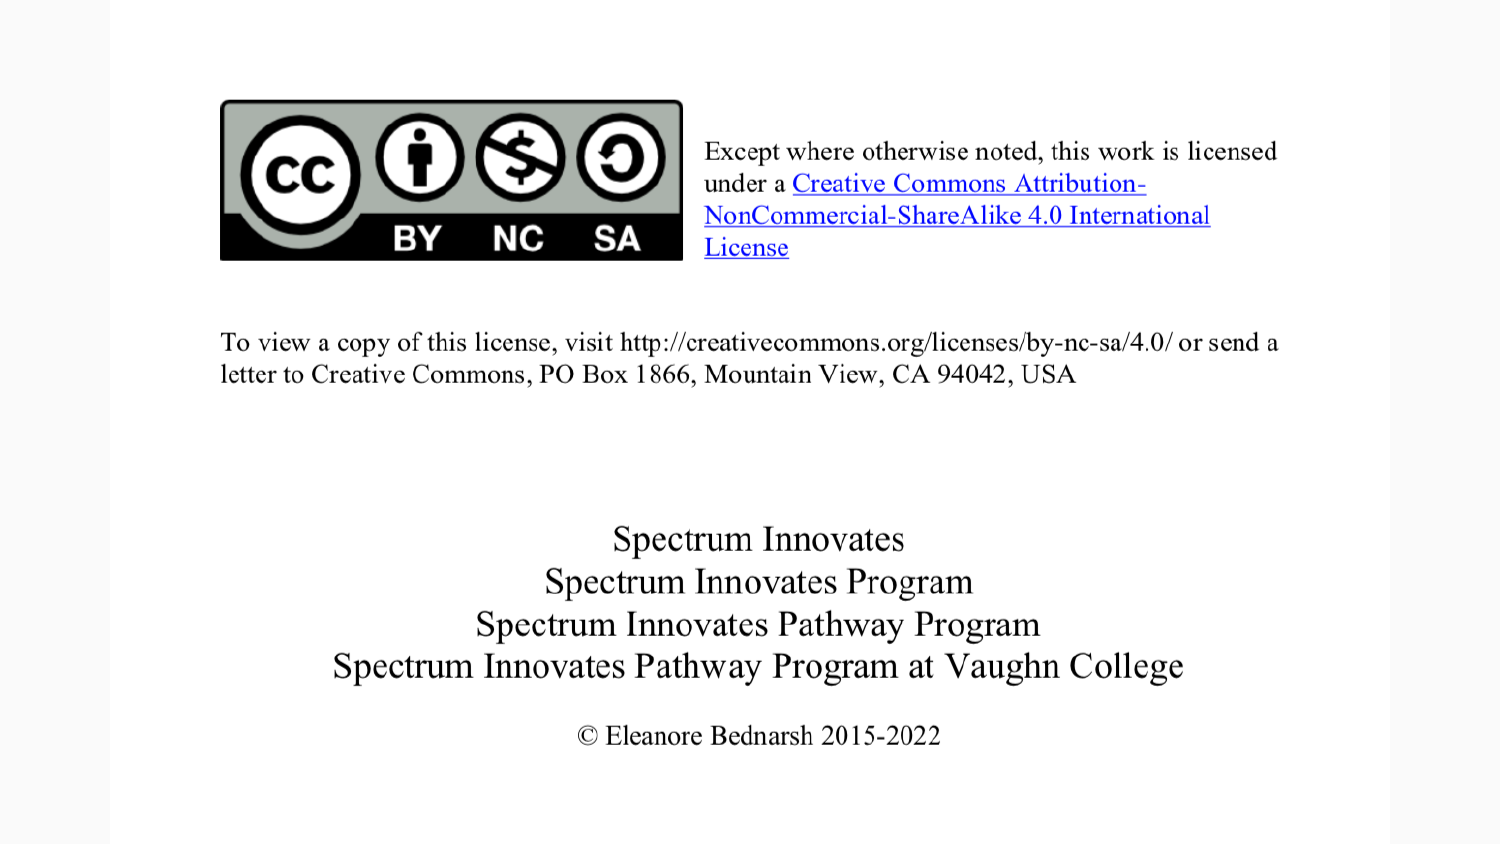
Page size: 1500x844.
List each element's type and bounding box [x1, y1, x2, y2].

picture [110, 0, 1390, 844]
